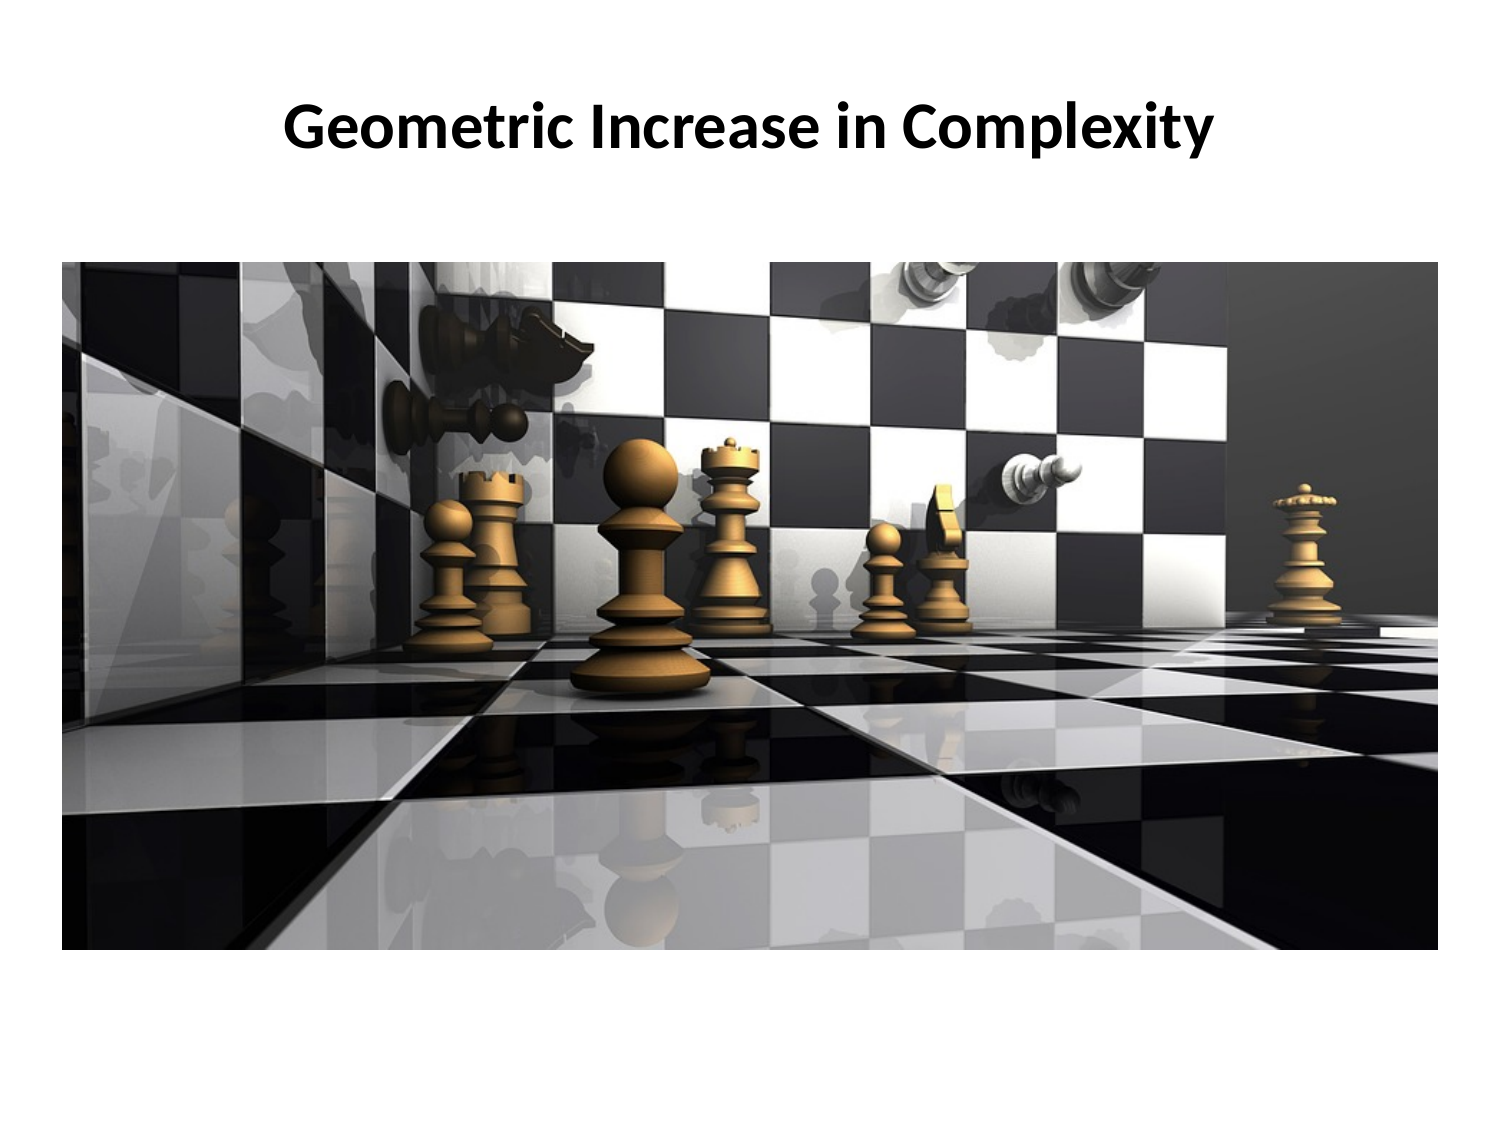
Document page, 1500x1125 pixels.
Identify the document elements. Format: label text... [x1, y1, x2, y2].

picture [62, 262, 1438, 951]
text_box Geometric Increase in Complexity [74, 75, 1425, 260]
